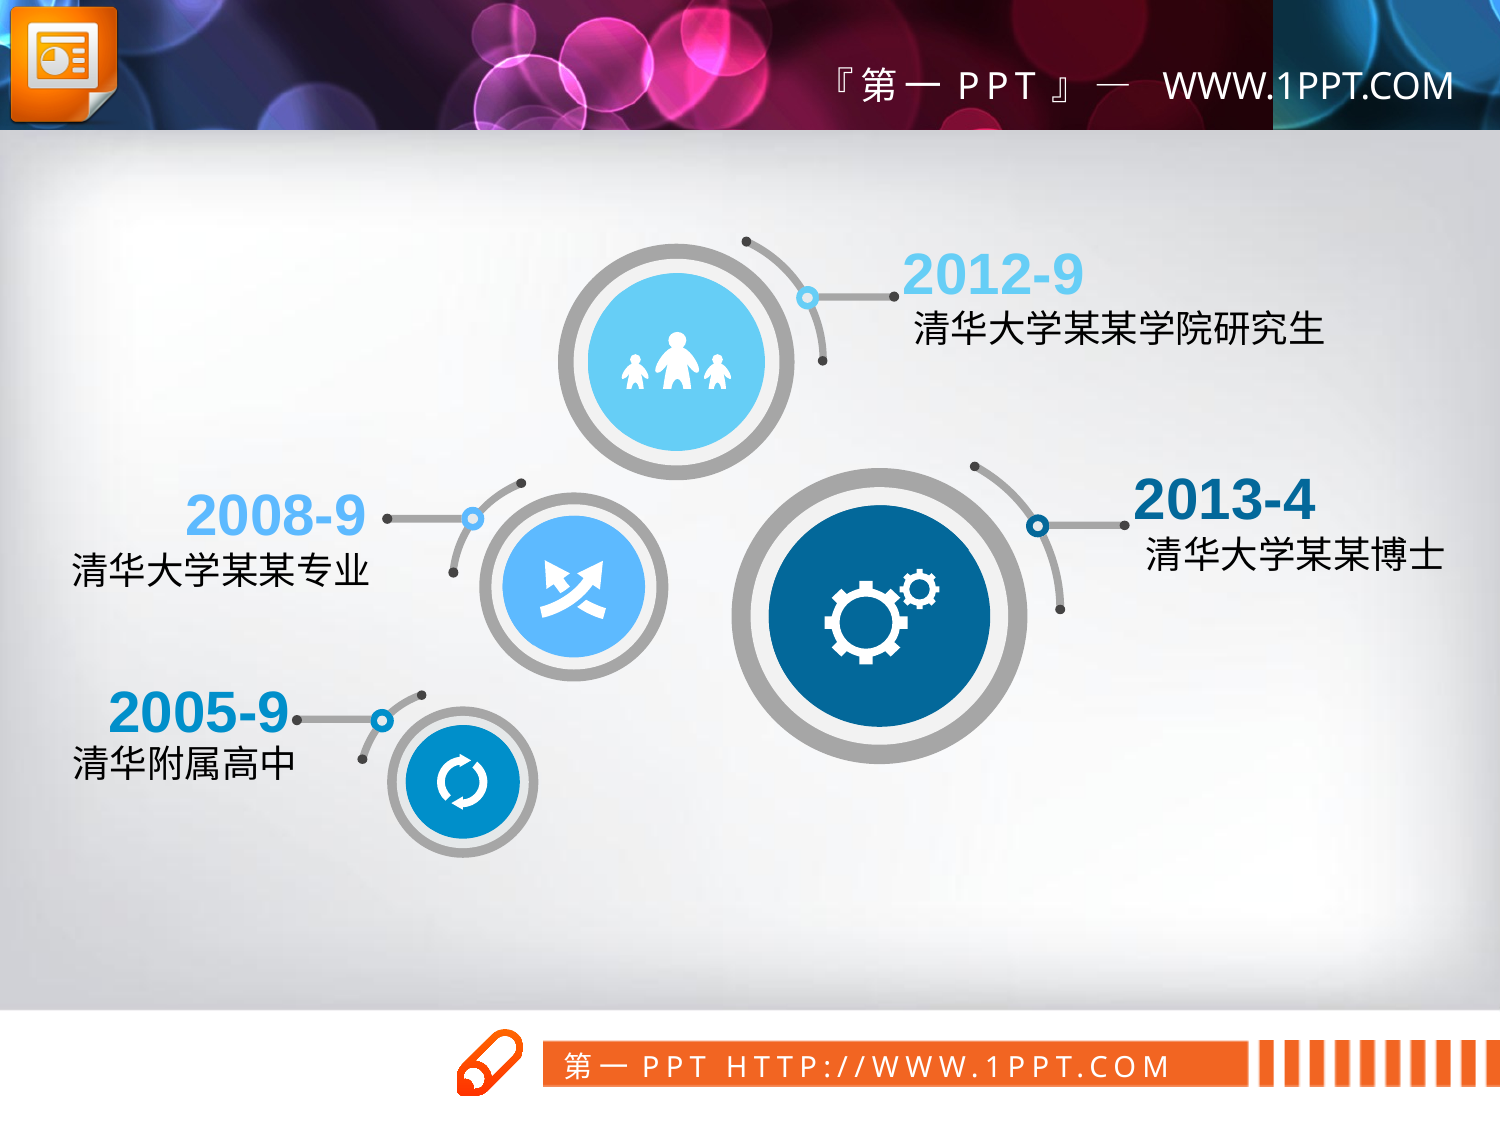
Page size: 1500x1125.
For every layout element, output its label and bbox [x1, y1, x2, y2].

text_box [479, 492, 669, 682]
text_box [55, 668, 309, 792]
text_box [390, 478, 527, 578]
text_box [57, 471, 385, 599]
picture [0, 0, 1500, 1012]
text_box [557, 243, 795, 481]
text_box [313, 690, 427, 765]
text_box [1129, 455, 1459, 583]
text_box [731, 467, 1028, 765]
text_box [898, 230, 1340, 357]
text_box [741, 236, 900, 366]
text_box [386, 706, 539, 858]
picture [543, 1040, 1500, 1087]
text_box [969, 461, 1130, 615]
